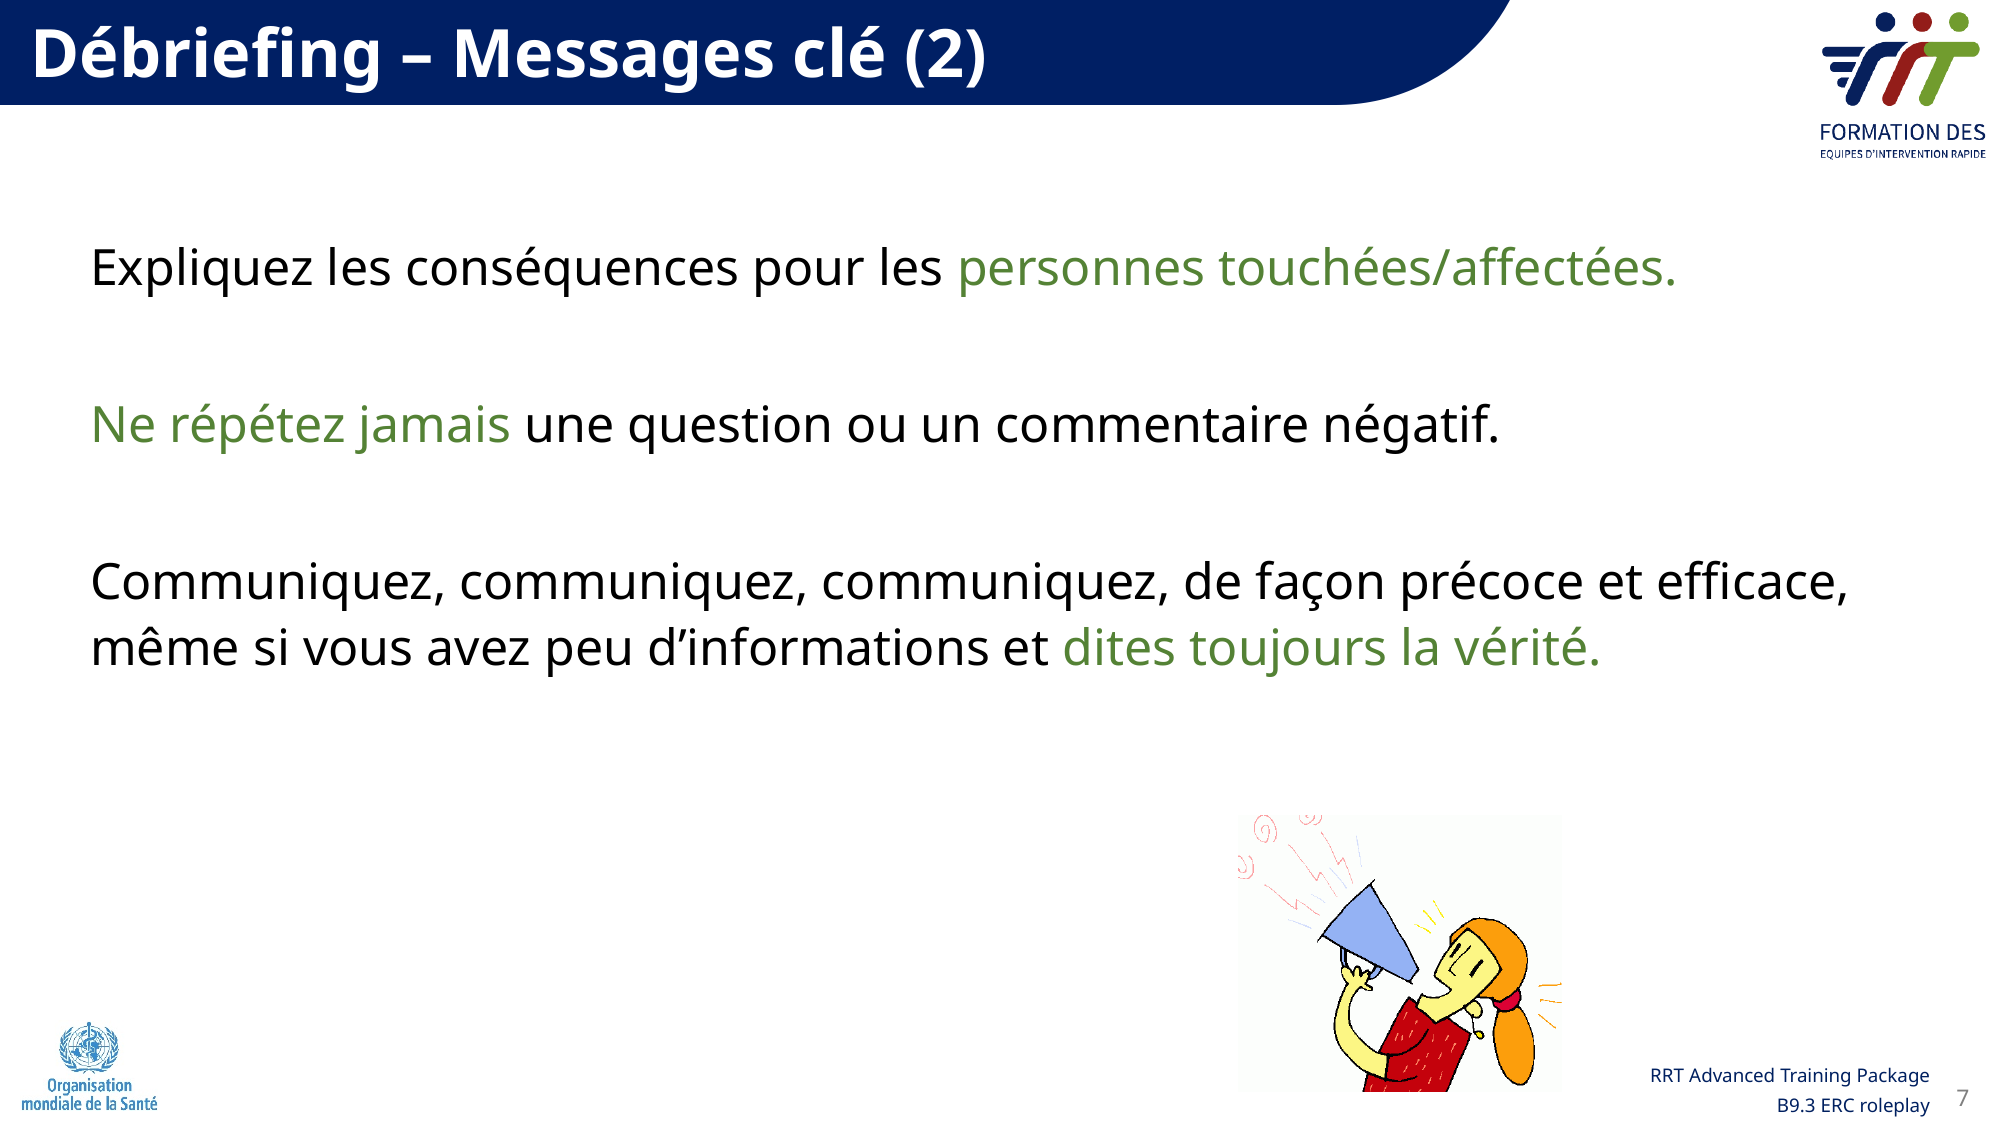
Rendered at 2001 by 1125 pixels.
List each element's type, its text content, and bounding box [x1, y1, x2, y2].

picture [1820, 11, 1986, 160]
picture [20, 1020, 158, 1111]
picture [0, 0, 1533, 105]
picture [1237, 815, 1562, 1093]
text_box Débriefing – Messages clé (2) [22, 2, 1490, 109]
list Expliquez les conséquences pour les personnes touchées/affectées. Ne répétez jamais une question ou un commentaire négatif. Communiquez, communiquez, communiquez, de façon précoce et efficace, même si vous avez peu d’informations et dites toujours la vérité. [82, 221, 1893, 698]
